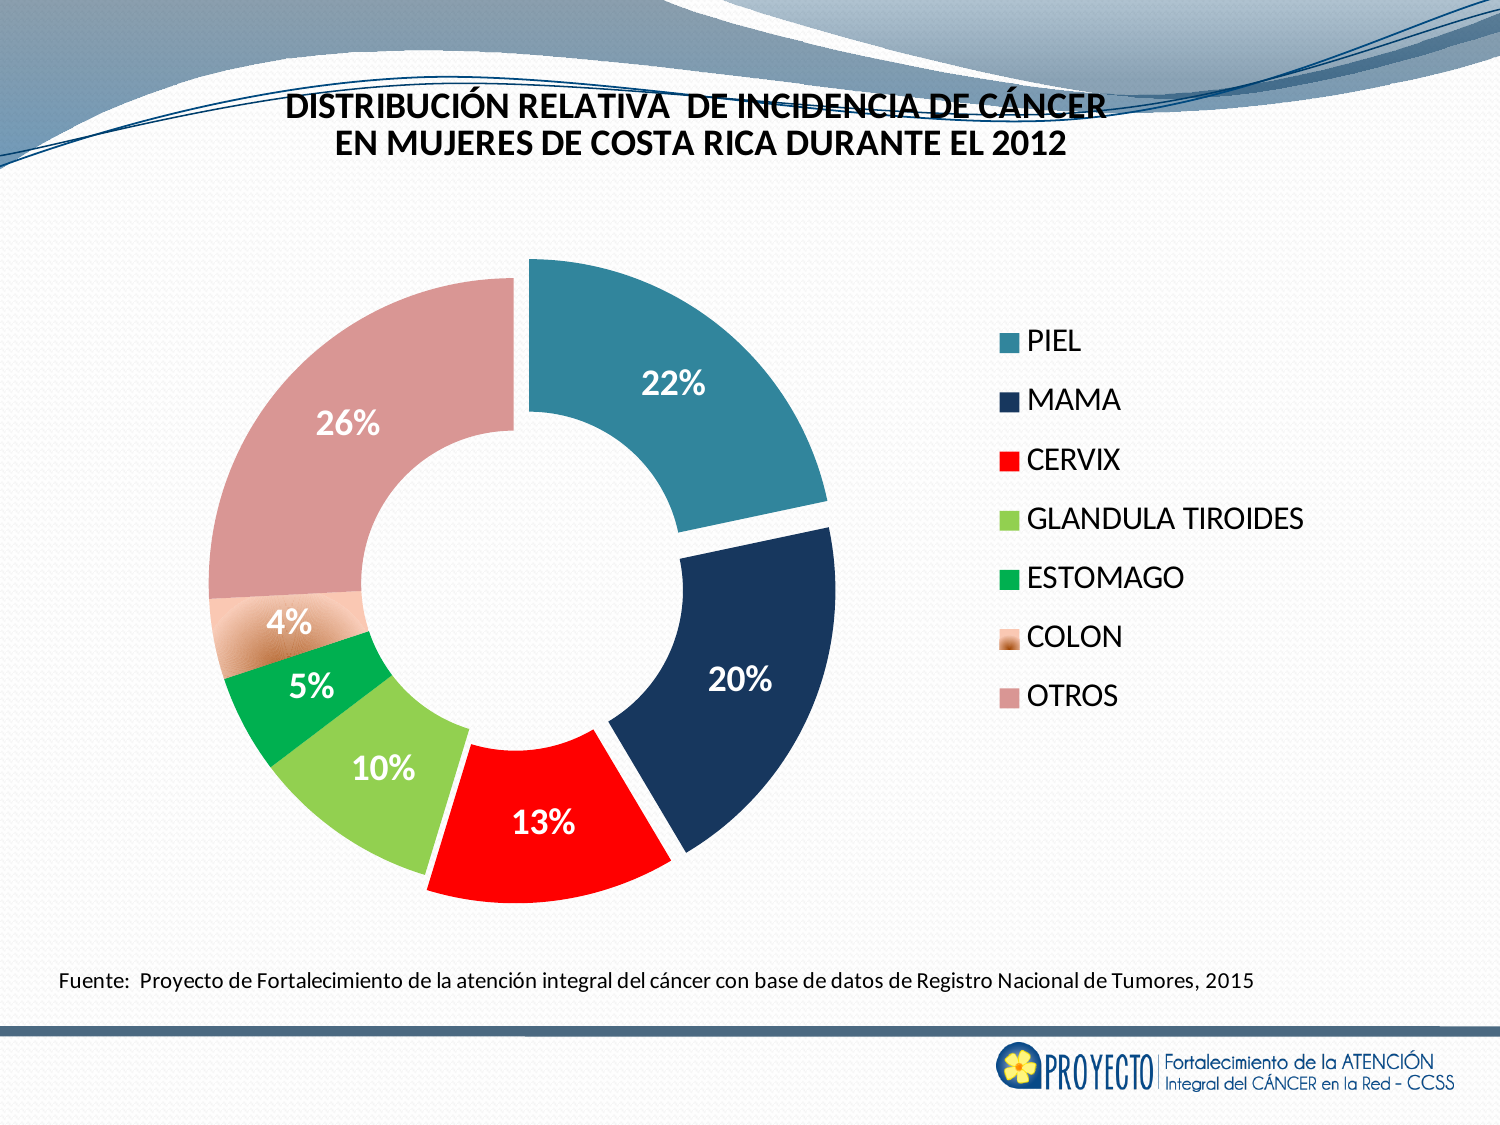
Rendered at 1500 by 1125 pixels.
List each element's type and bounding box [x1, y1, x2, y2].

chart [0, 61, 1500, 1063]
picture [996, 1072, 1454, 1092]
